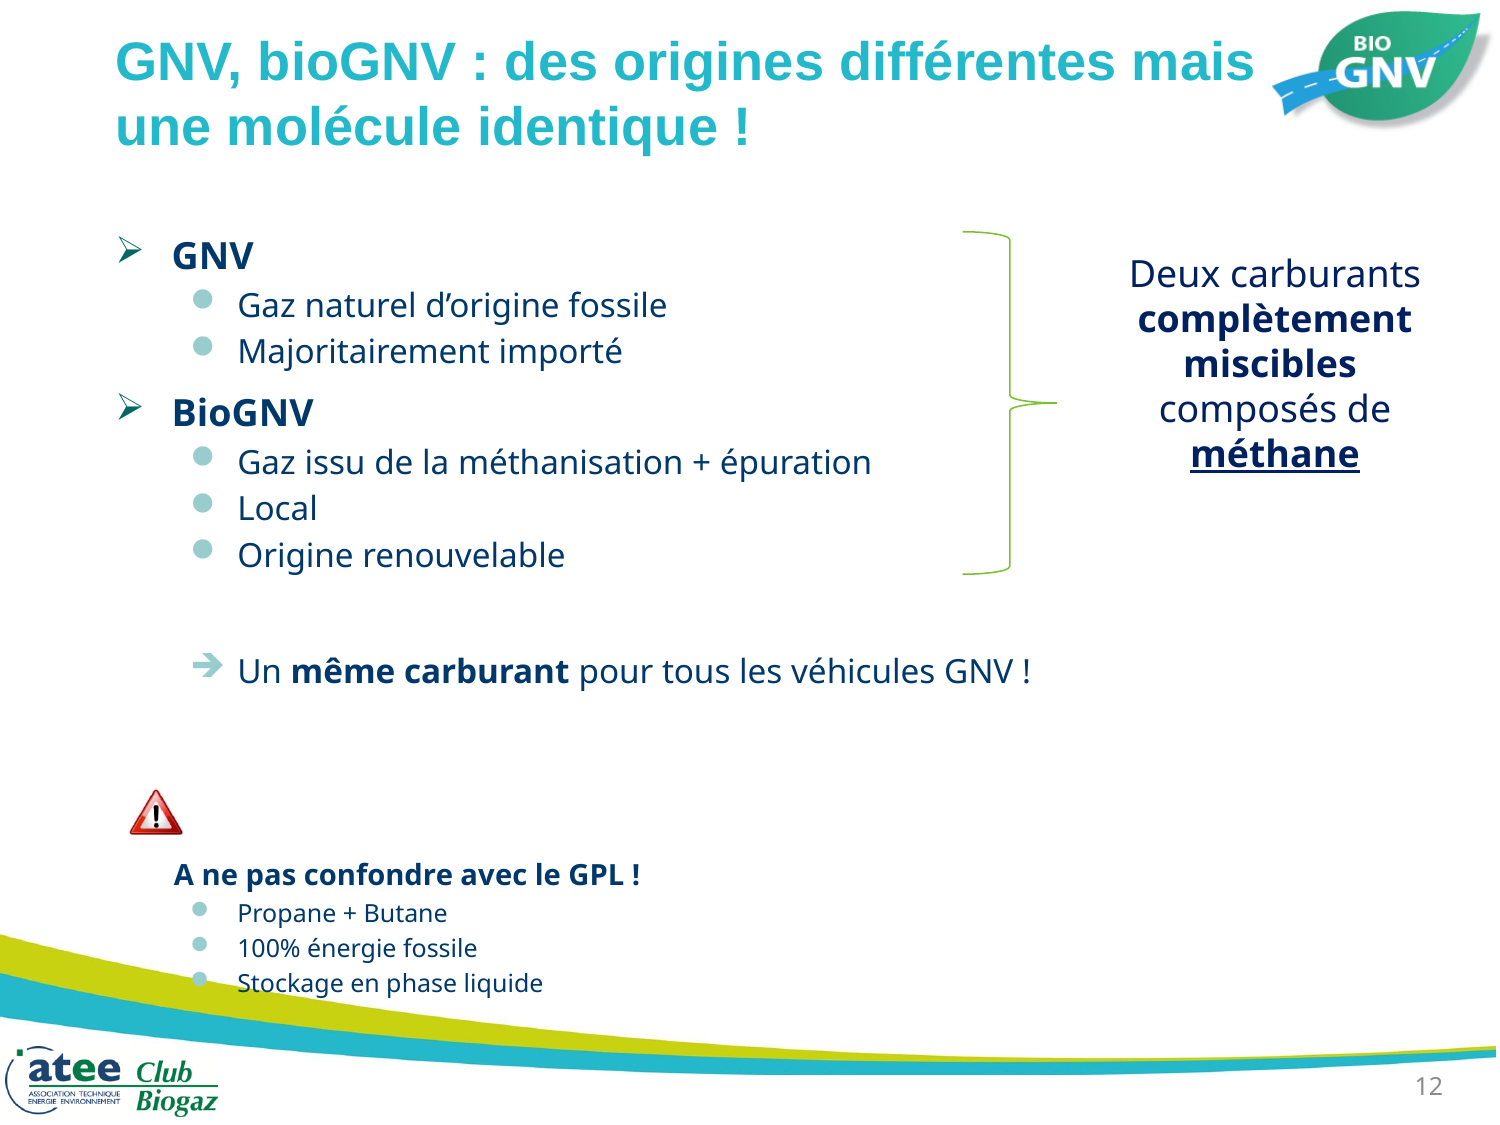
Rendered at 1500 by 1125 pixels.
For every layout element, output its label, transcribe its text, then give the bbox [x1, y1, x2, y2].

picture [0, 933, 1496, 1117]
list GNV Gaz naturel d’origine fossile Majoritairement importé BioGNV Gaz issu de la méthanisation + épuration Local Origine renouvelable Un même carburant pour tous les véhicules GNV ! A ne pas confondre avec le GPL ! Propane + Butane 100% énergie fossile Stockage en phase liquide [100, 160, 1448, 1012]
text_box Deux carburants complètement miscibles composés de méthane [1108, 242, 1442, 483]
picture [128, 788, 184, 835]
title GNV, bioGNV : des origines différentes mais une molécule identique ! [100, 18, 1264, 113]
text_box [962, 231, 1058, 575]
picture [1269, 6, 1495, 134]
